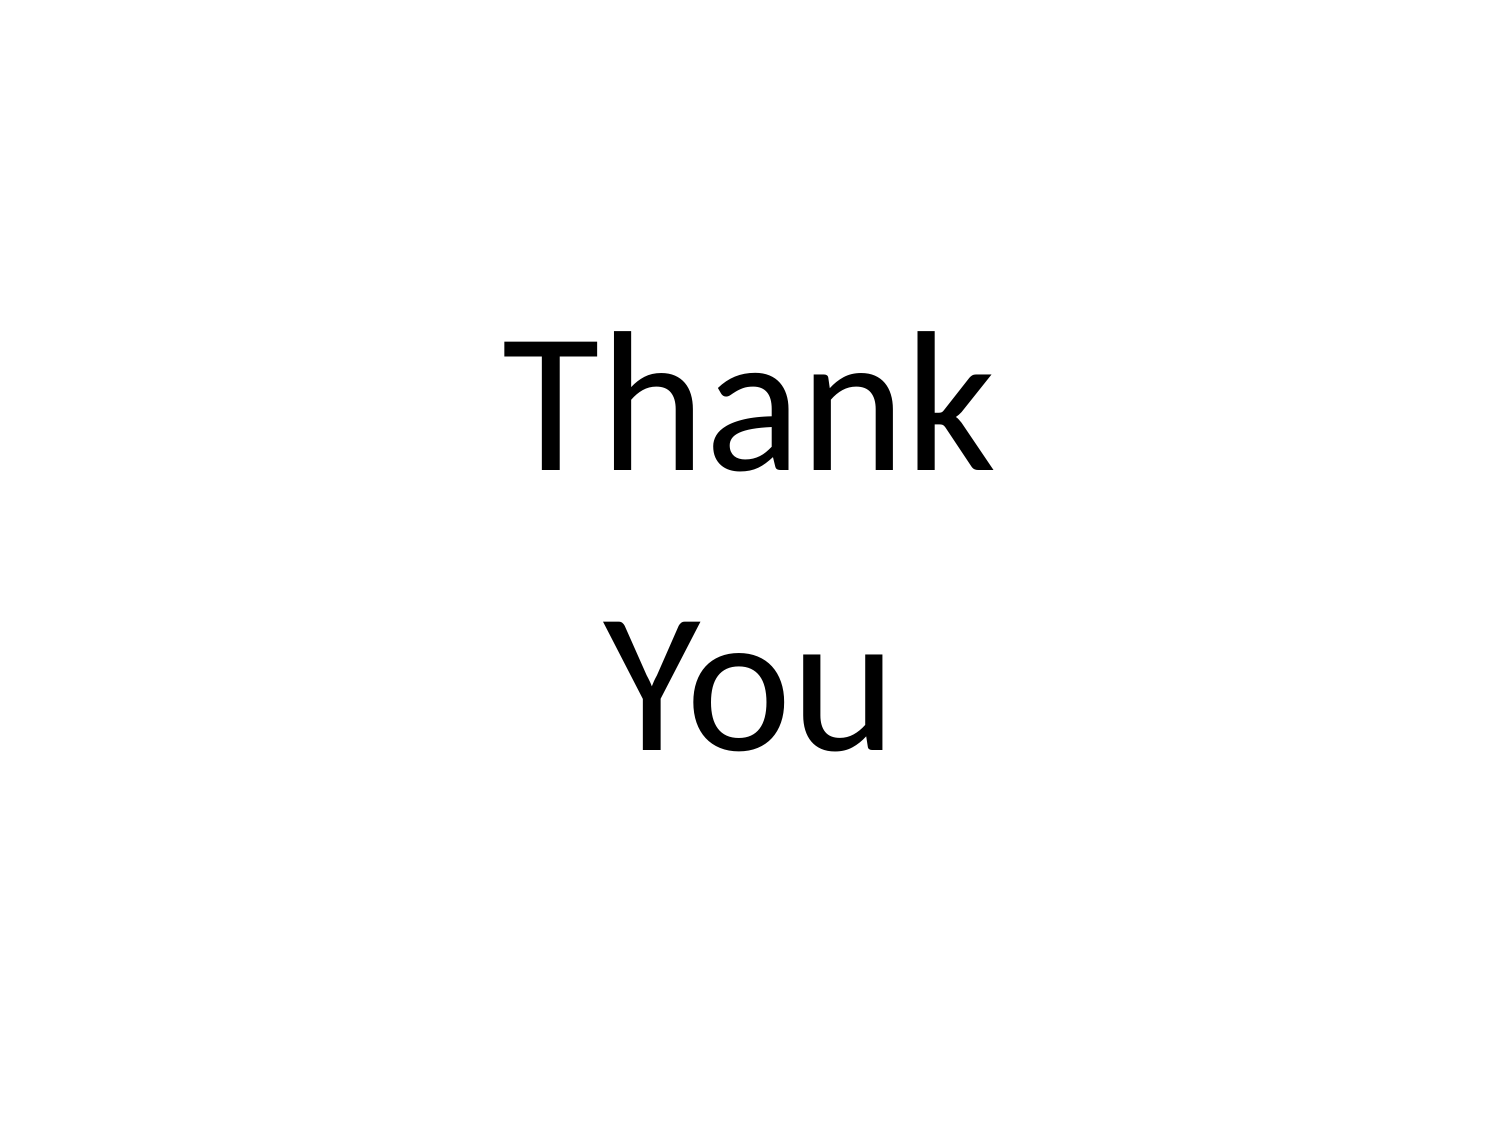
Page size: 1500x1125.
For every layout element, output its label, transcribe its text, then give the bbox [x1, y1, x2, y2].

list Thank You [75, 262, 1425, 1005]
